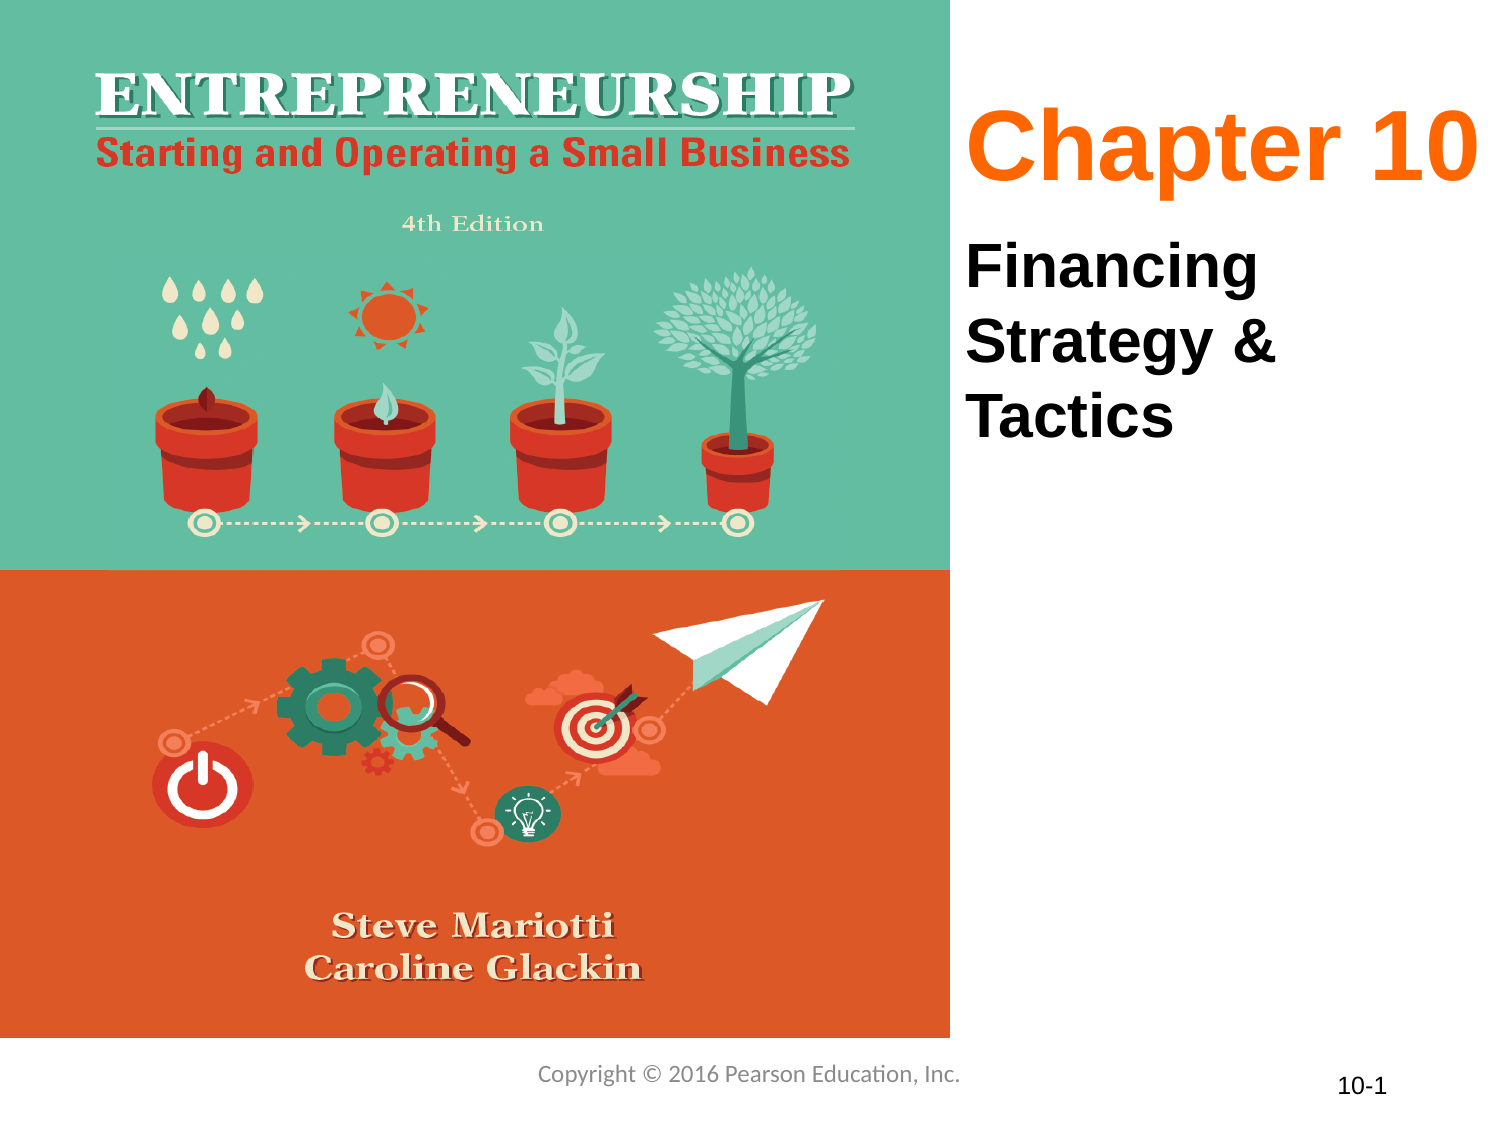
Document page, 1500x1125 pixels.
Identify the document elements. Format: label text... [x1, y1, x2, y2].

picture [0, 0, 951, 1038]
footer Copyright © 2016 Pearson Education, Inc. [512, 1042, 988, 1103]
title Chapter 10 Financing Strategy & Tactics [954, 72, 1500, 458]
